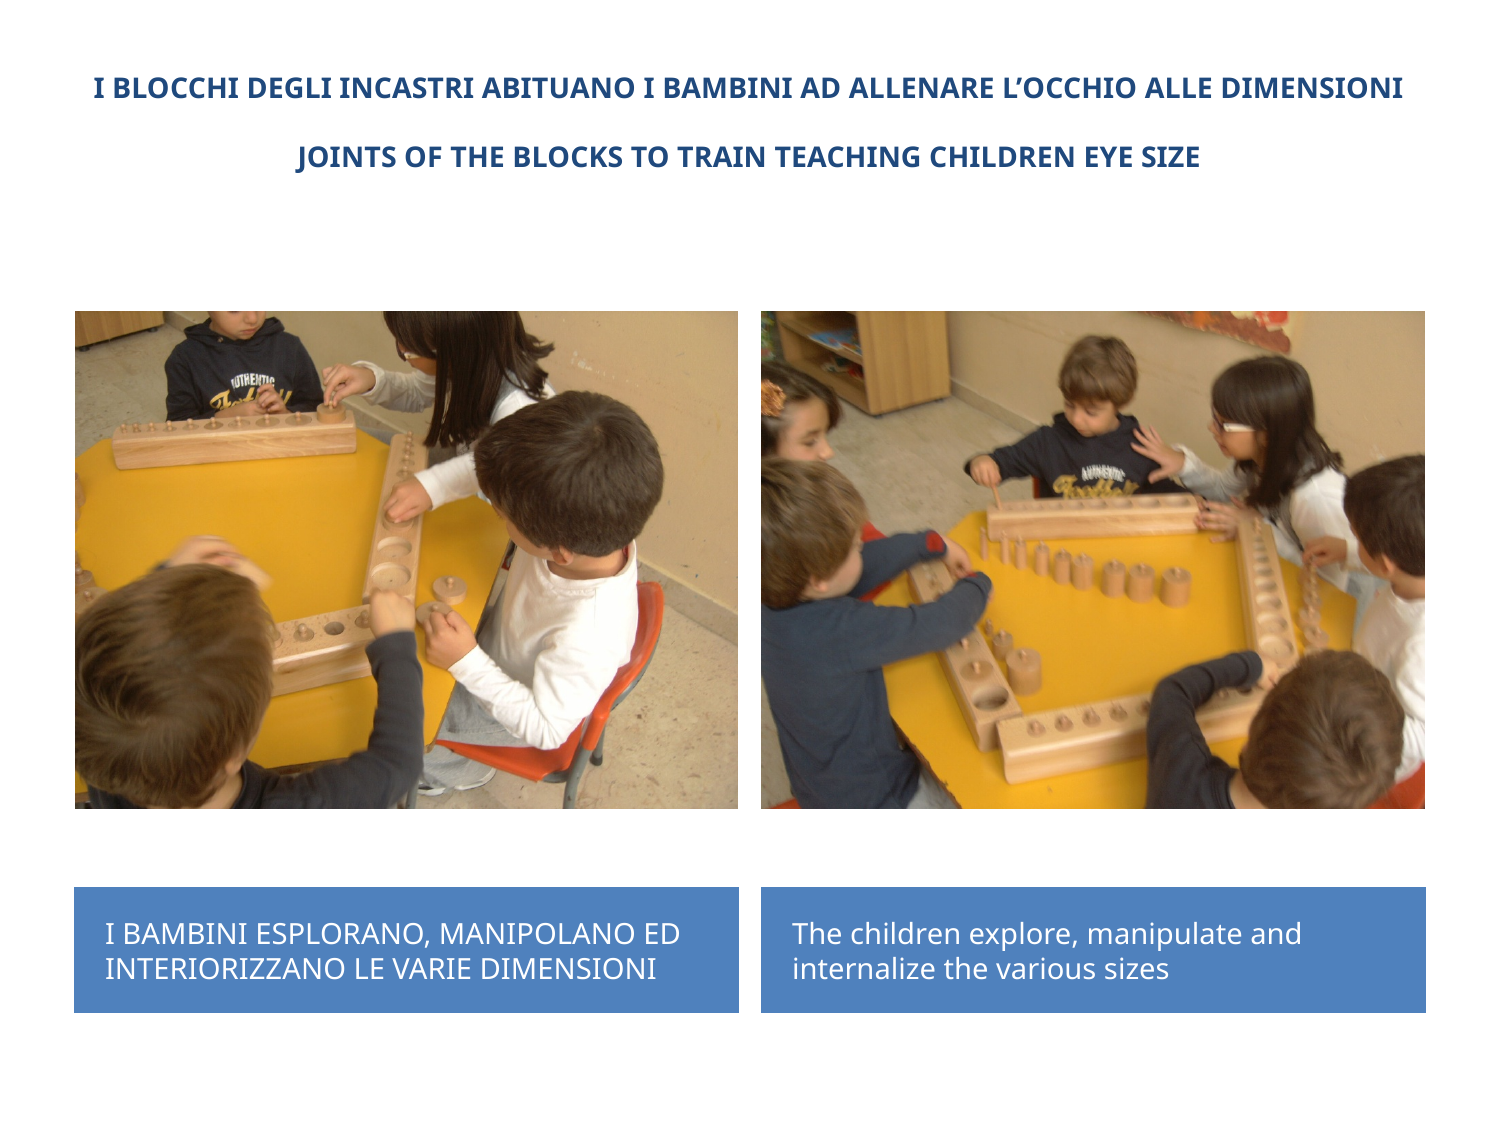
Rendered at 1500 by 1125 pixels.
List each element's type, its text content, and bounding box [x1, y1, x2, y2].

list I BAMBINI ESPLORANO, MANIPOLANO ED INTERIORIZZANO LE VARIE DIMENSIONI [74, 887, 739, 1013]
list The children explore, manipulate and internalize the various sizes [761, 887, 1426, 1013]
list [761, 311, 1426, 810]
title I BLOCCHI DEGLI INCASTRI ABITUANO I BAMBINI AD ALLENARE L’OCCHIO ALLE DIMENSIONI JOINTS OF THE BLOCKS TO TRAIN TEACHING CHILDREN EYE SIZE [75, 44, 1425, 233]
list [74, 311, 738, 810]
